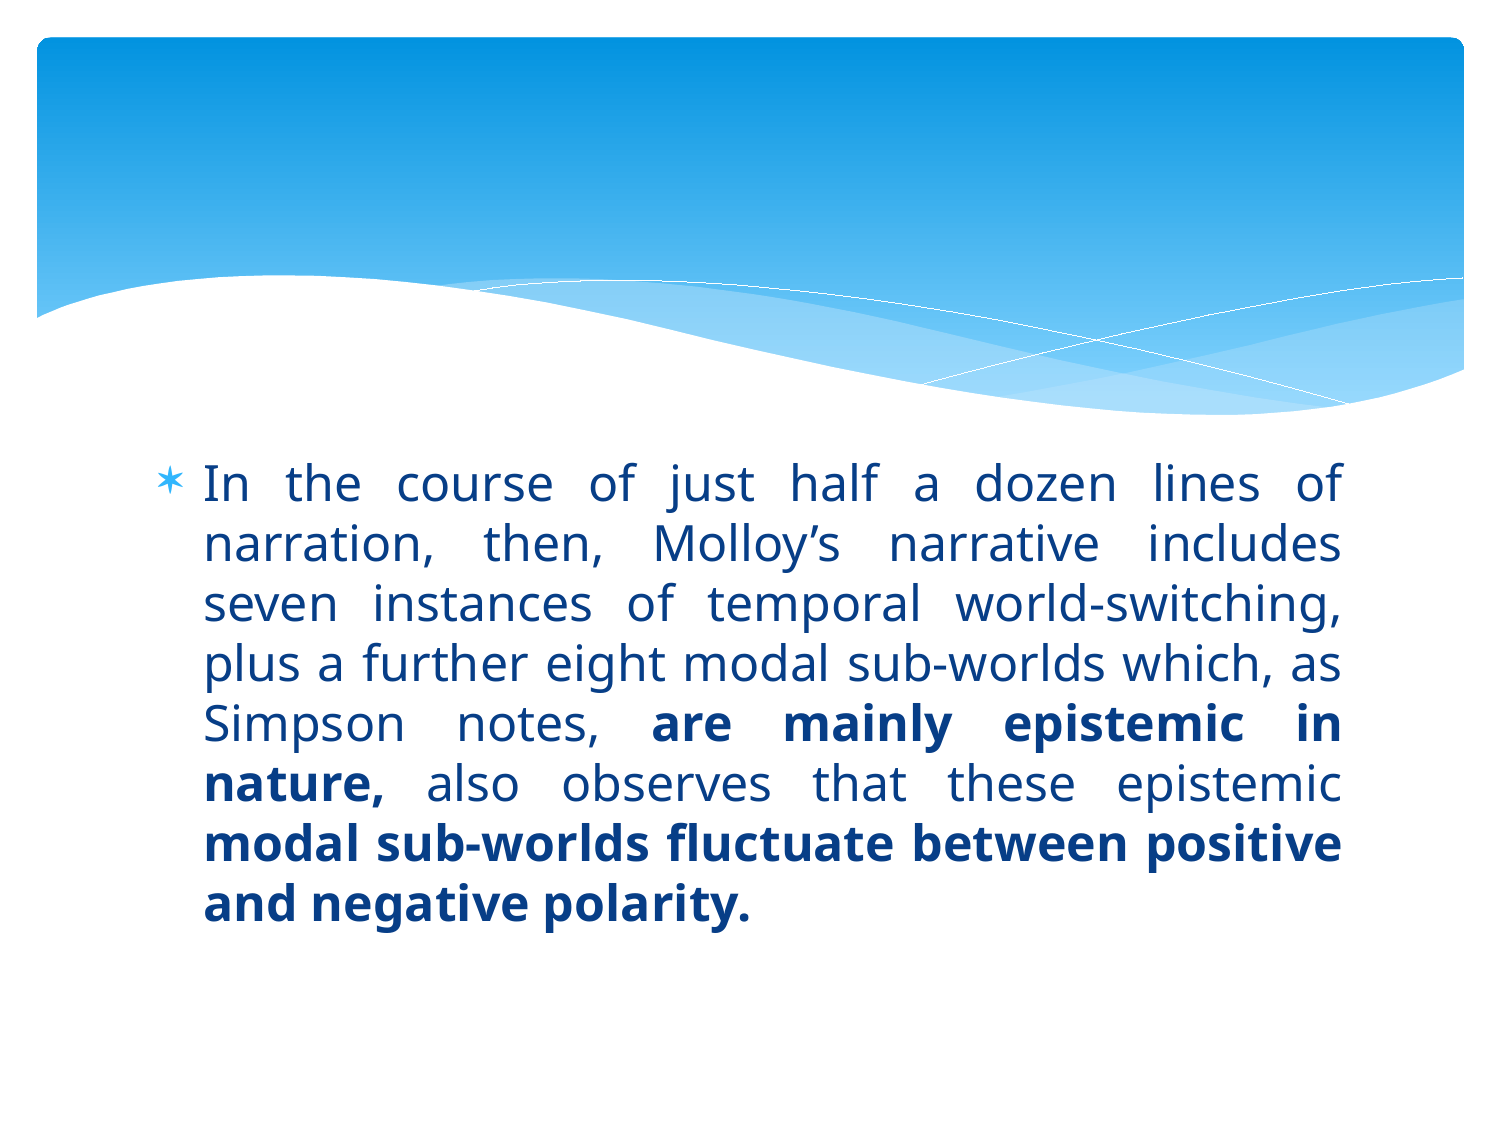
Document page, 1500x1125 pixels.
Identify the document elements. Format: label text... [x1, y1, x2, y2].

list In the course of just half a dozen lines of narration, then, Molloy’s narrative includes seven instances of temporal world-switching, plus a further eight modal sub-worlds which, as Simpson notes, are mainly epistemic in nature, also observes that these epistemic modal sub-worlds fluctuate between positive and negative polarity. [143, 444, 1359, 1005]
